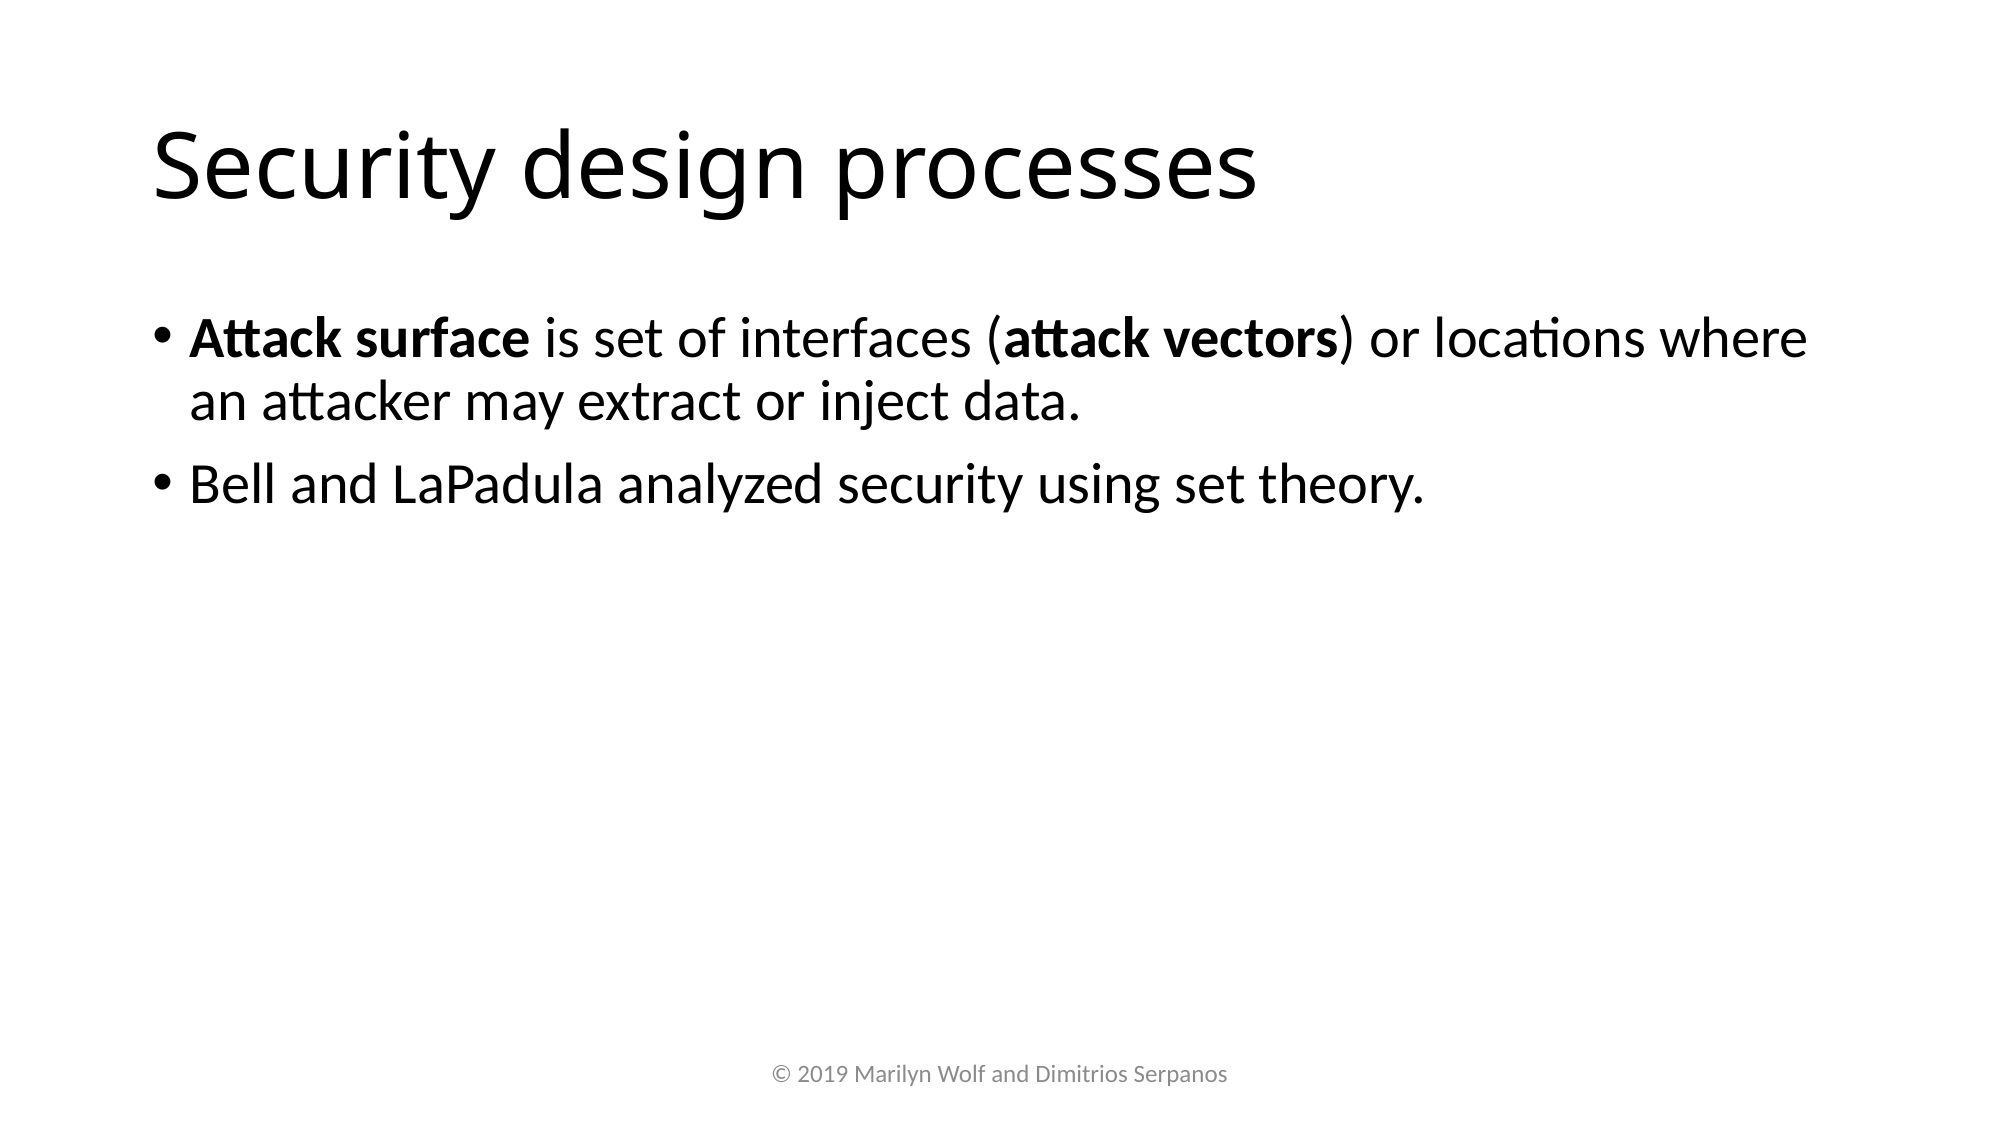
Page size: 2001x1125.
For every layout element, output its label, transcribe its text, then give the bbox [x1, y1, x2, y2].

footer © 2019 Marilyn Wolf and Dimitrios Serpanos [662, 1042, 1338, 1103]
list Attack surface is set of interfaces (attack vectors) or locations where an attacker may extract or inject data. Bell and LaPadula analyzed security using set theory. [137, 299, 1863, 1014]
title Security design processes [137, 59, 1863, 278]
